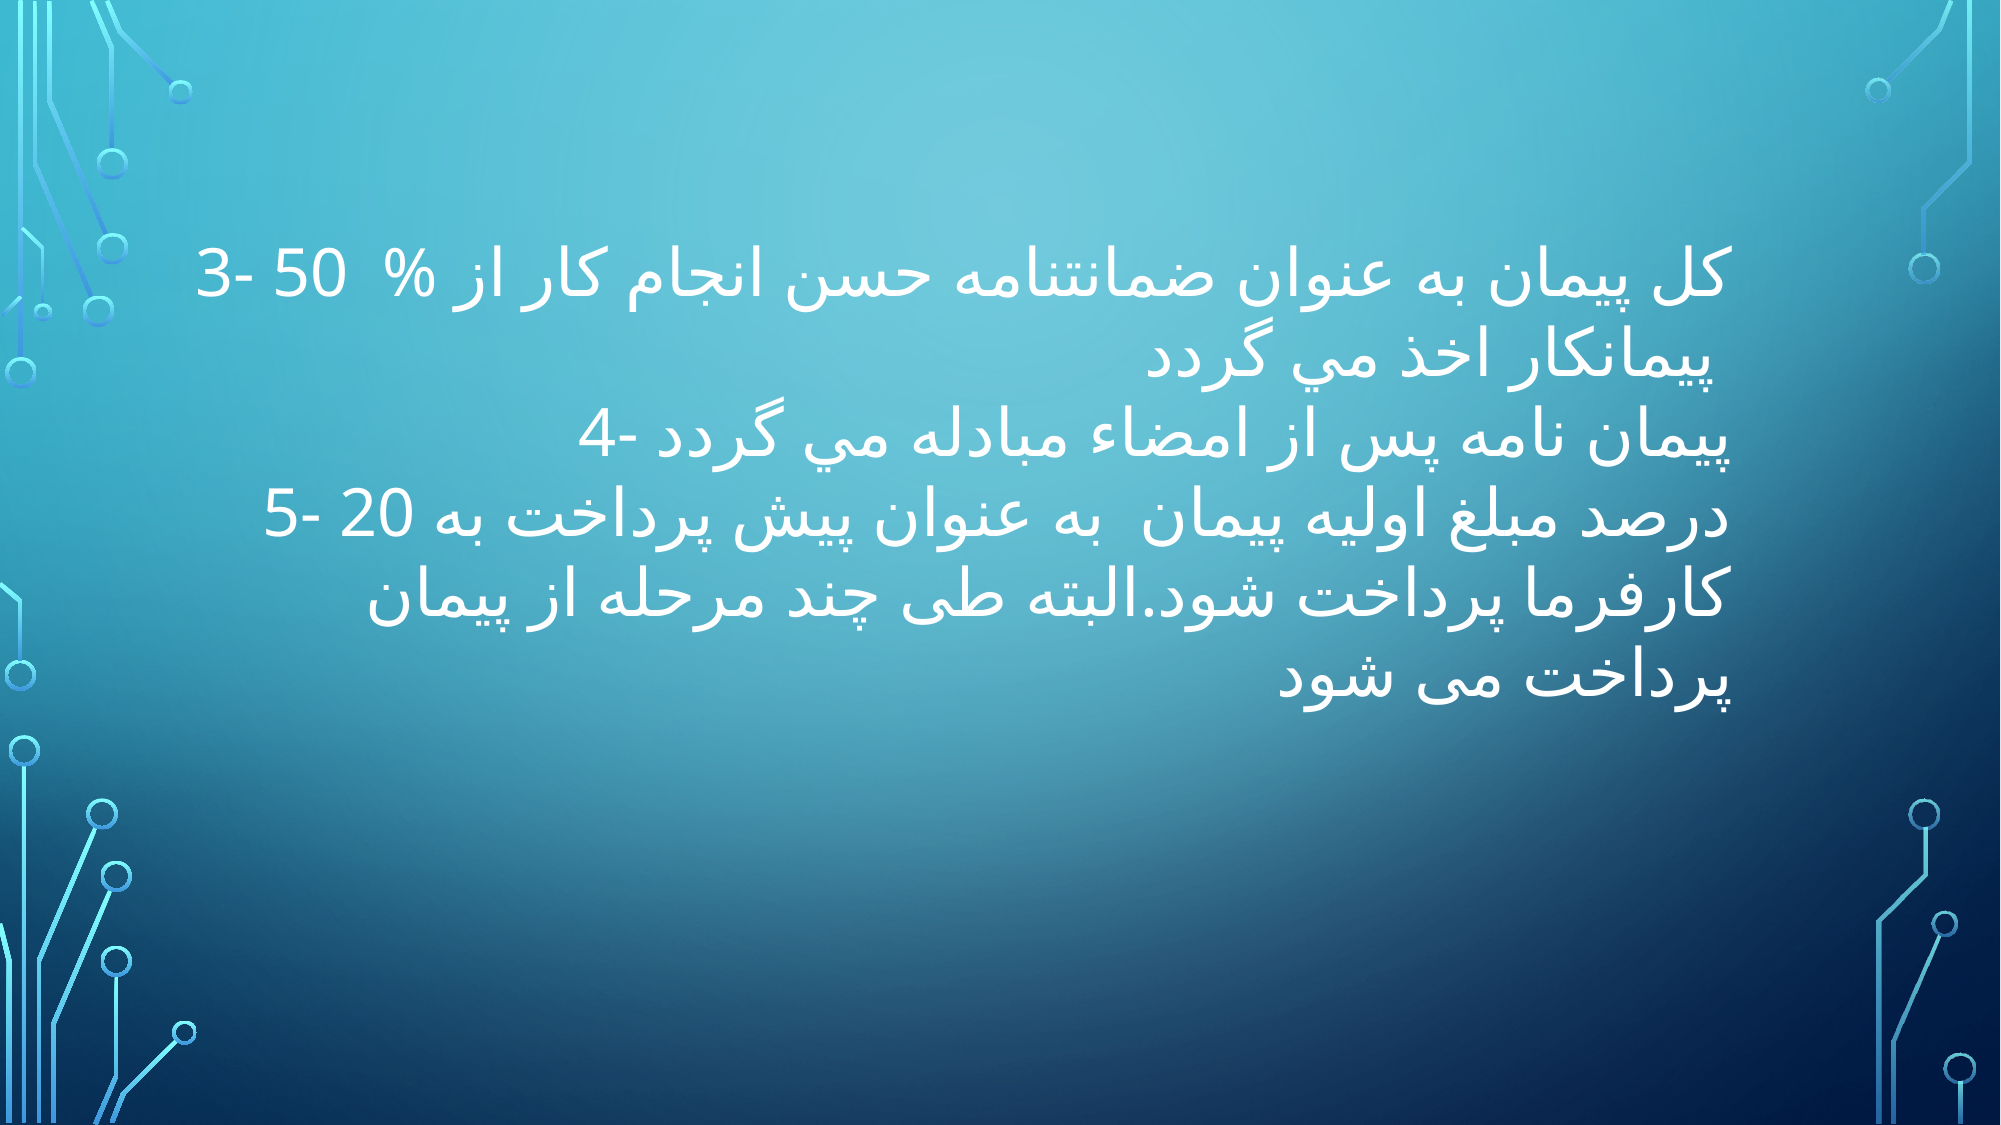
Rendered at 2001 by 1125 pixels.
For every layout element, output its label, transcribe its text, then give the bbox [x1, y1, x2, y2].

text_box 3- 50 % كل پيمان به عنوان ضمانتنامه حسن انجام كار از پيمانكار اخذ مي گردد 4- پيمان نامه پس از امضاء مبادله مي گردد 5- 20 درصد مبلغ اولیه پیمان به عنوان پیش پرداخت به کارفرما پرداخت شود.البته طی چند مرحله از پیمان پرداخت می شود [168, 222, 1748, 878]
